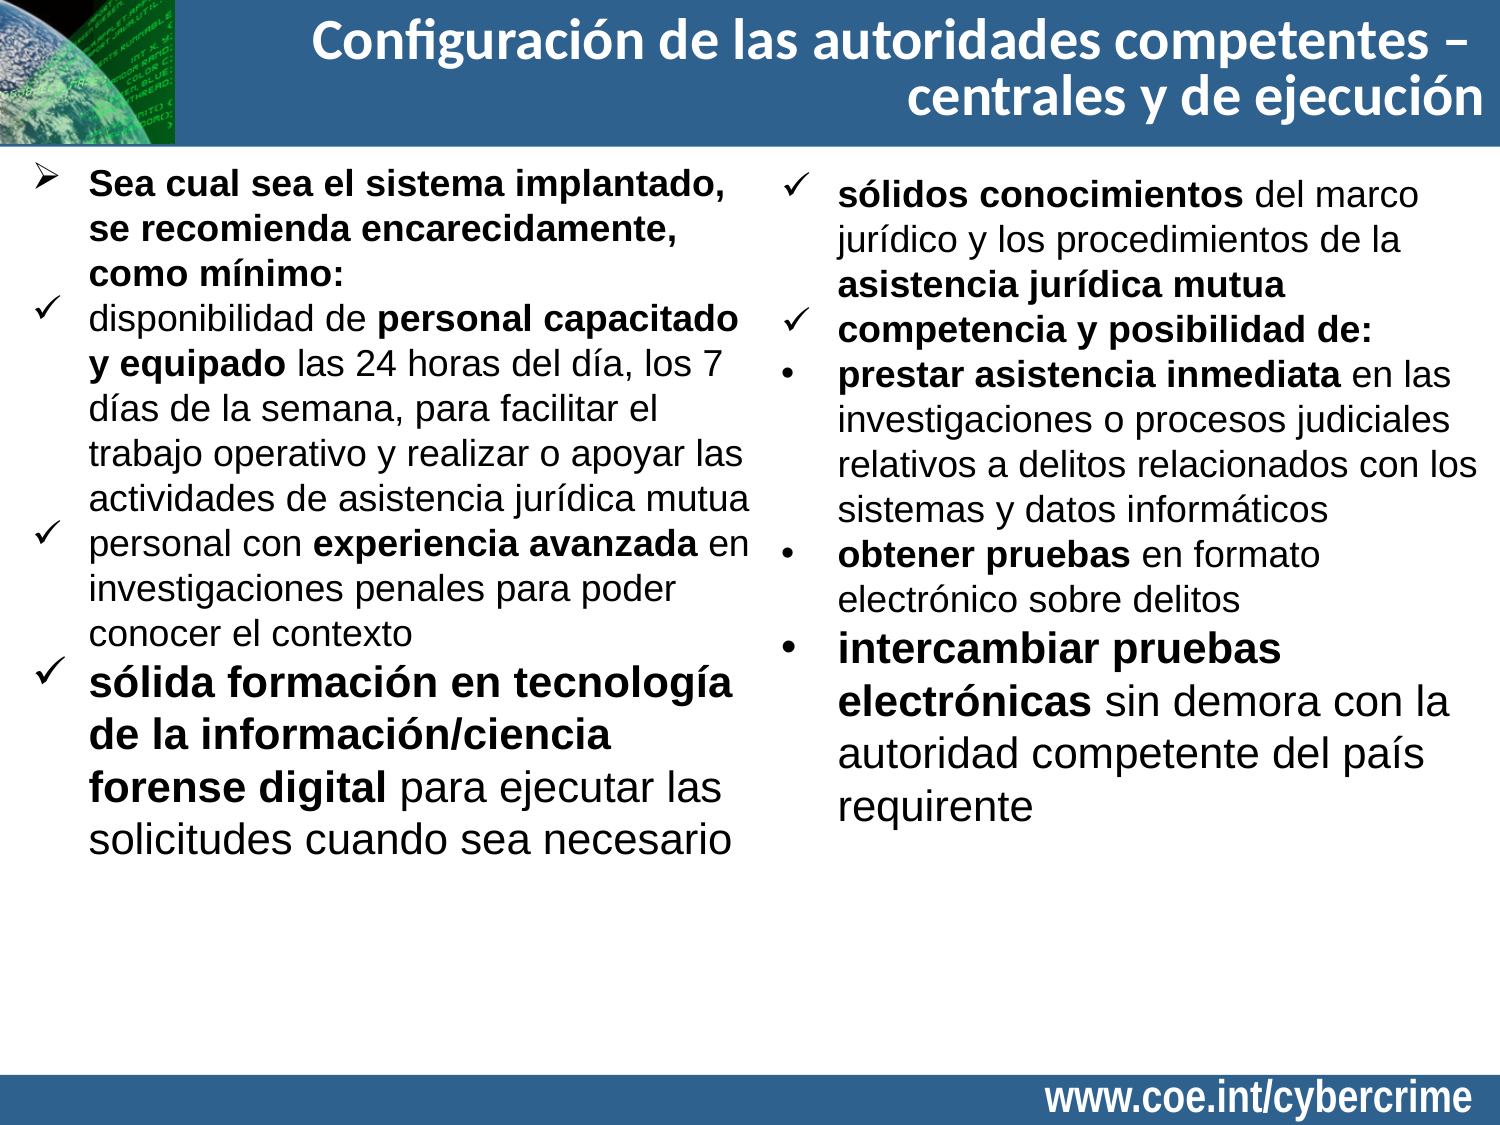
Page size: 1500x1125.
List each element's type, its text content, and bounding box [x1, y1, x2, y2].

text_box www.coe.int/cybercrime [1030, 1059, 1500, 1125]
text_box [0, 1073, 1030, 1125]
picture [0, 0, 175, 144]
text_box sólidos conocimientos del marco jurídico y los procedimientos de la asistencia jurídica mutua competencia y posibilidad de: prestar asistencia inmediata en las investigaciones o procesos judiciales relativos a delitos relacionados con los sistemas y datos informáticos obtener pruebas en formato electrónico sobre delitos intercambiar pruebas electrónicas sin demora con la autoridad competente del país requirente [766, 162, 1500, 893]
text_box Configuración de las autoridades competentes – centrales y de ejecución [177, 0, 1500, 149]
text_box Sea cual sea el sistema implantado, se recomienda encarecidamente, como mínimo: disponibilidad de personal capacitado y equipado las 24 horas del día, los 7 días de la semana, para facilitar el trabajo operativo y realizar o apoyar las actividades de asistencia jurídica mutua personal con experiencia avanzada en investigaciones penales para poder conocer el contexto sólida formación en tecnología de la información/ciencia forense digital para ejecutar las solicitudes cuando sea necesario [17, 151, 768, 981]
